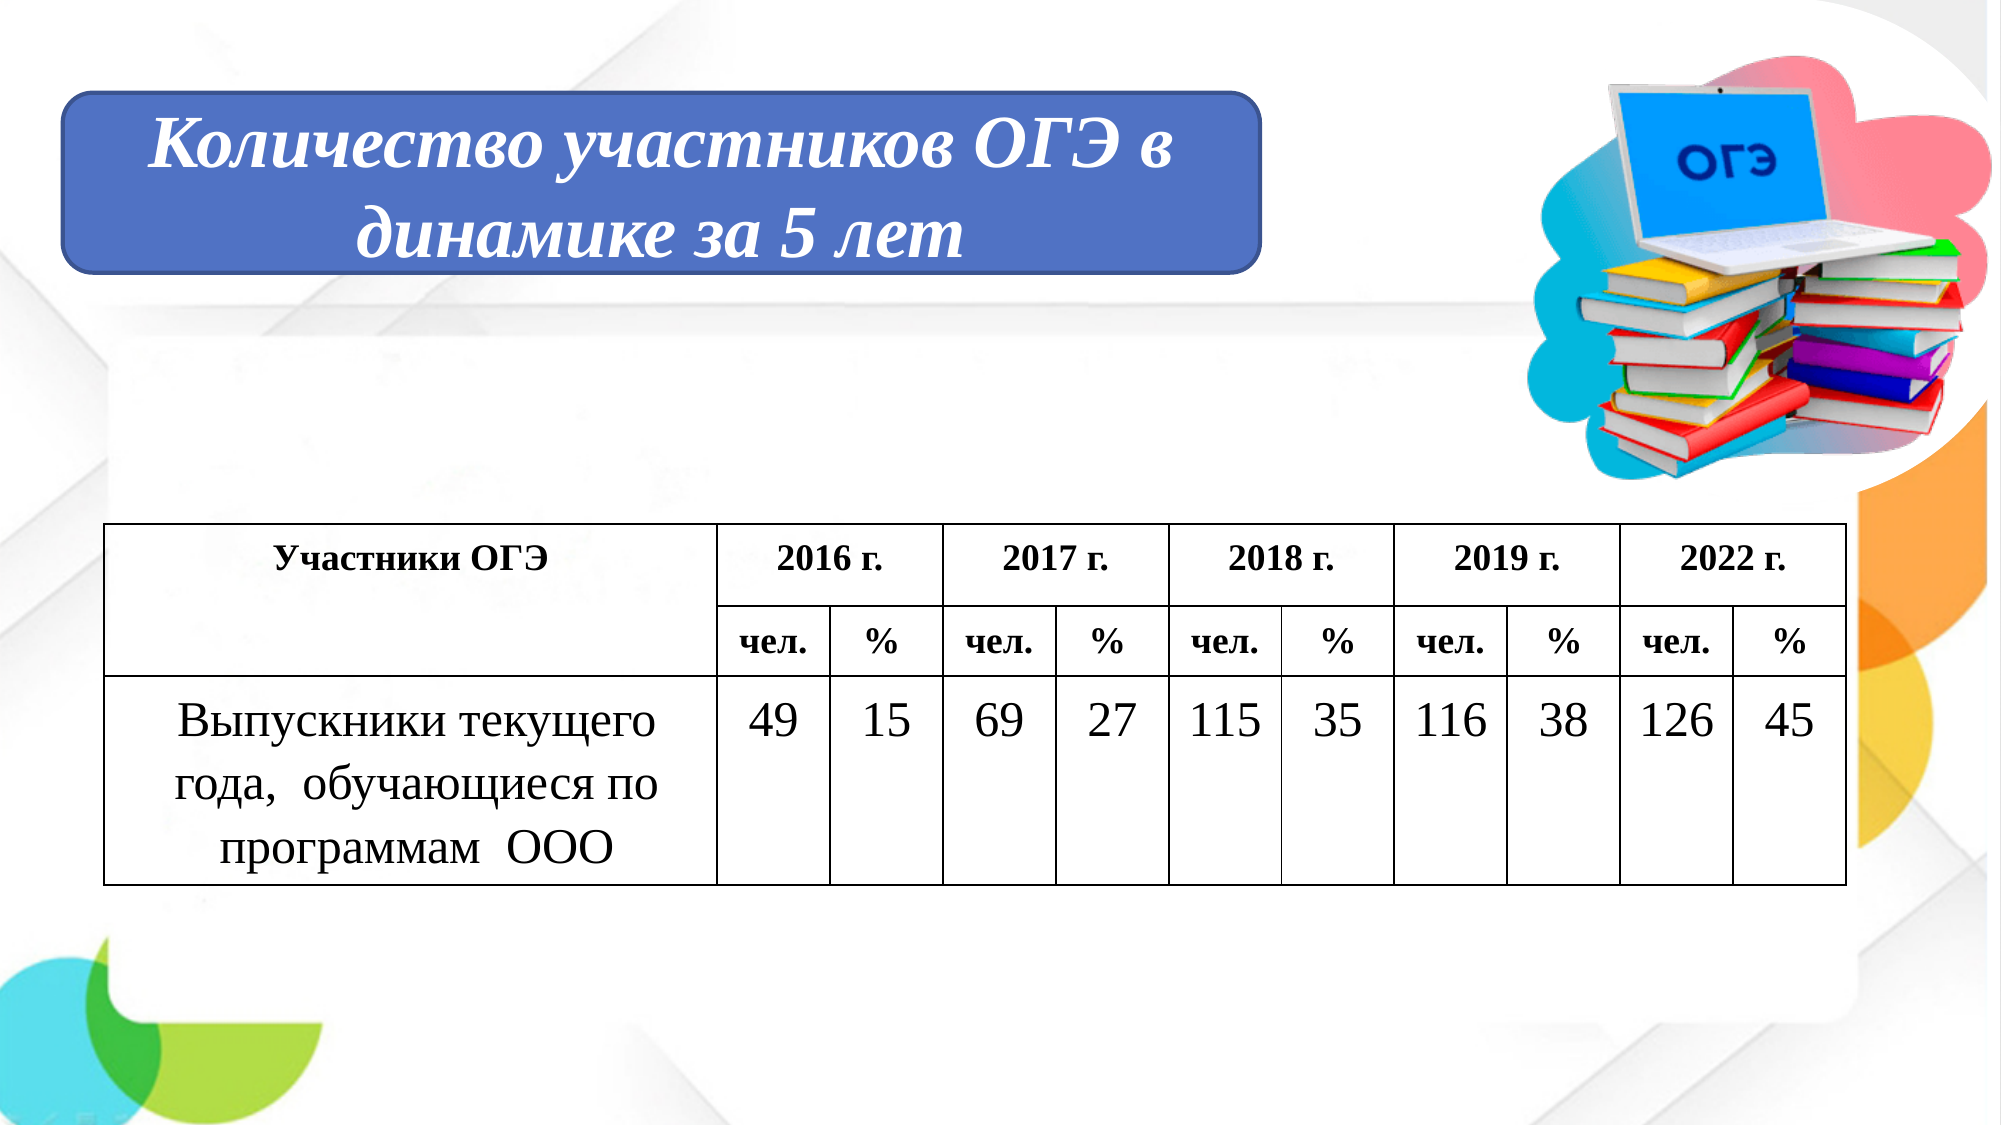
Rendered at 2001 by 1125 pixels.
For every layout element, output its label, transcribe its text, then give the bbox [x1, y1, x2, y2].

table_header Участники ОГЭ [105, 525, 716, 675]
table_header 2022 г. [1621, 525, 1845, 605]
table_header 2019 г. [1395, 525, 1619, 605]
table_cell 69 [944, 677, 1055, 884]
table_cell чел. [1395, 607, 1506, 675]
text_box Количество участников ОГЭ в динамике за 5 лет [60, 90, 1263, 275]
table_cell 115 [1170, 677, 1281, 884]
table_cell 116 [1395, 677, 1506, 884]
table_cell Выпускники текущего года, обучающиеся по программам ООО [105, 677, 716, 884]
table_cell 27 [1057, 677, 1168, 884]
table_header 2016 г. [718, 525, 942, 605]
picture [0, 0, 2001, 1125]
table_cell чел. [1170, 607, 1281, 675]
table_cell 49 [718, 677, 829, 884]
table_cell чел. [718, 607, 829, 675]
table_cell % [1734, 607, 1845, 675]
table_cell 38 [1508, 677, 1619, 884]
table_cell 15 [831, 677, 942, 884]
table_cell чел. [944, 607, 1055, 675]
table_cell % [1282, 607, 1393, 675]
table_cell чел. [1621, 607, 1732, 675]
table_cell % [1057, 607, 1168, 675]
table_header 2018 г. [1170, 525, 1393, 605]
table_header 2017 г. [944, 525, 1168, 605]
table_cell 35 [1282, 677, 1393, 884]
table_cell 45 [1734, 677, 1845, 884]
table_cell % [1508, 607, 1619, 675]
table_cell 126 [1621, 677, 1732, 884]
table_cell % [831, 607, 942, 675]
